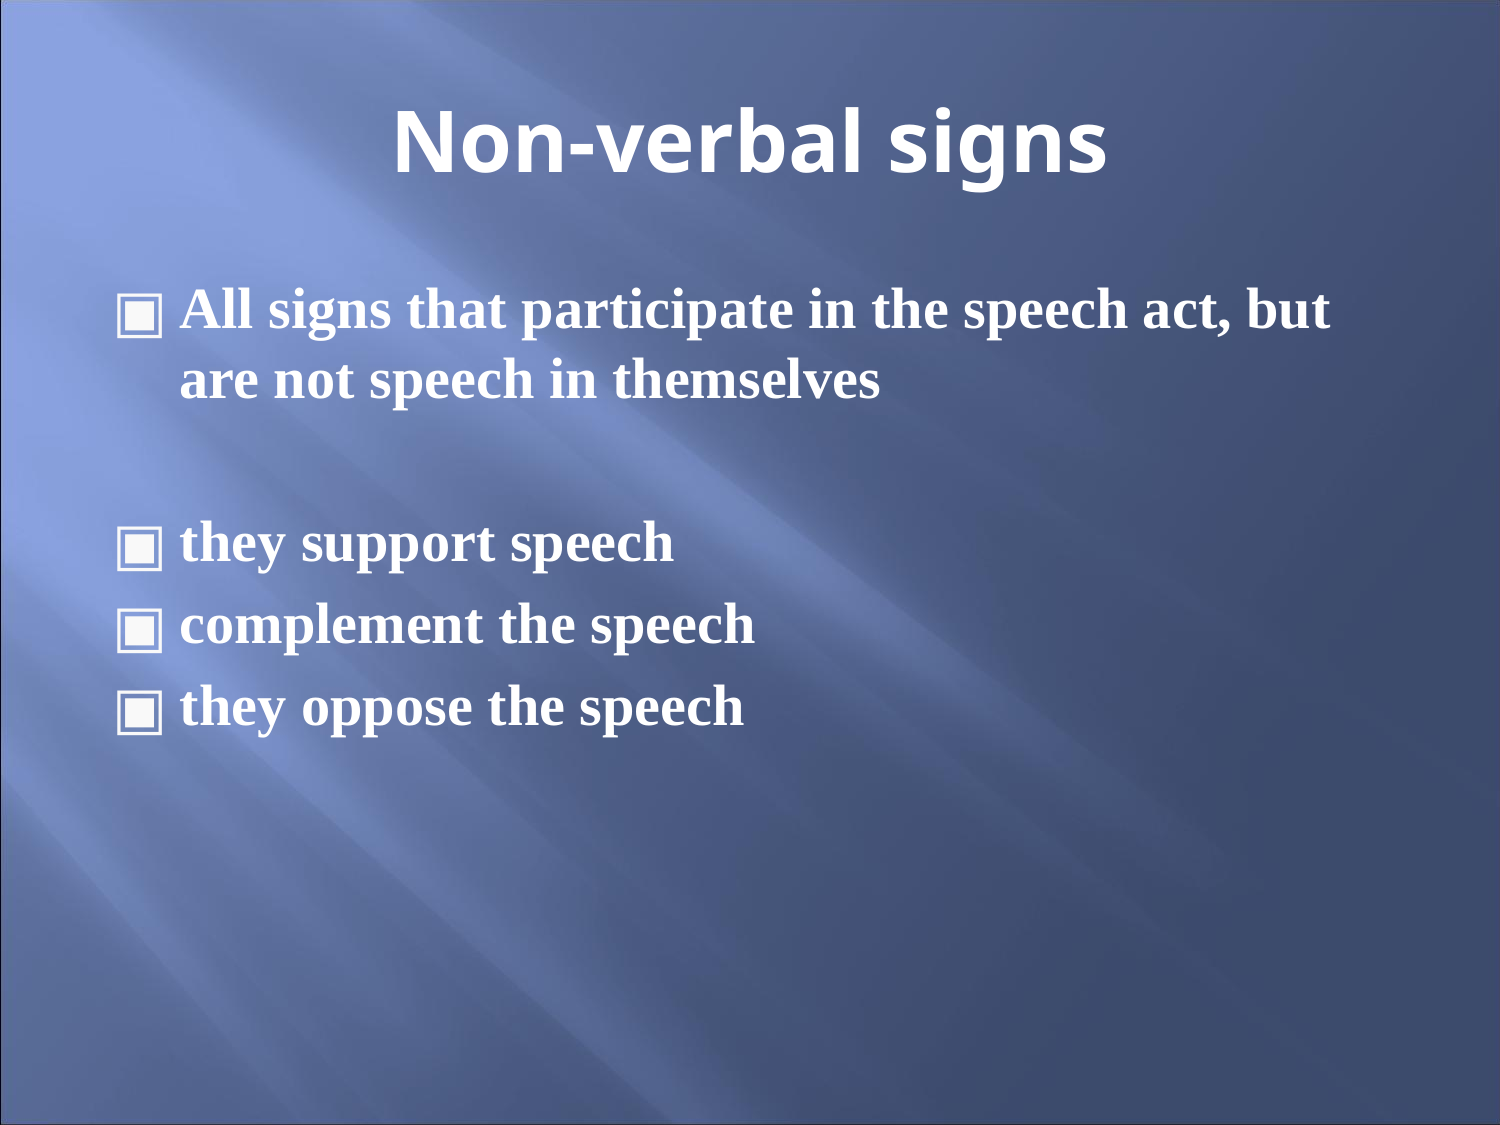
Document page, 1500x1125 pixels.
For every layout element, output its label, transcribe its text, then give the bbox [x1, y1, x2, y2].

list All signs that participate in the speech act, but are not speech in themselves they support speech complement the speech they oppose the speech [75, 262, 1425, 1035]
picture [0, 0, 1500, 1125]
title Non-verbal signs [75, 45, 1425, 233]
